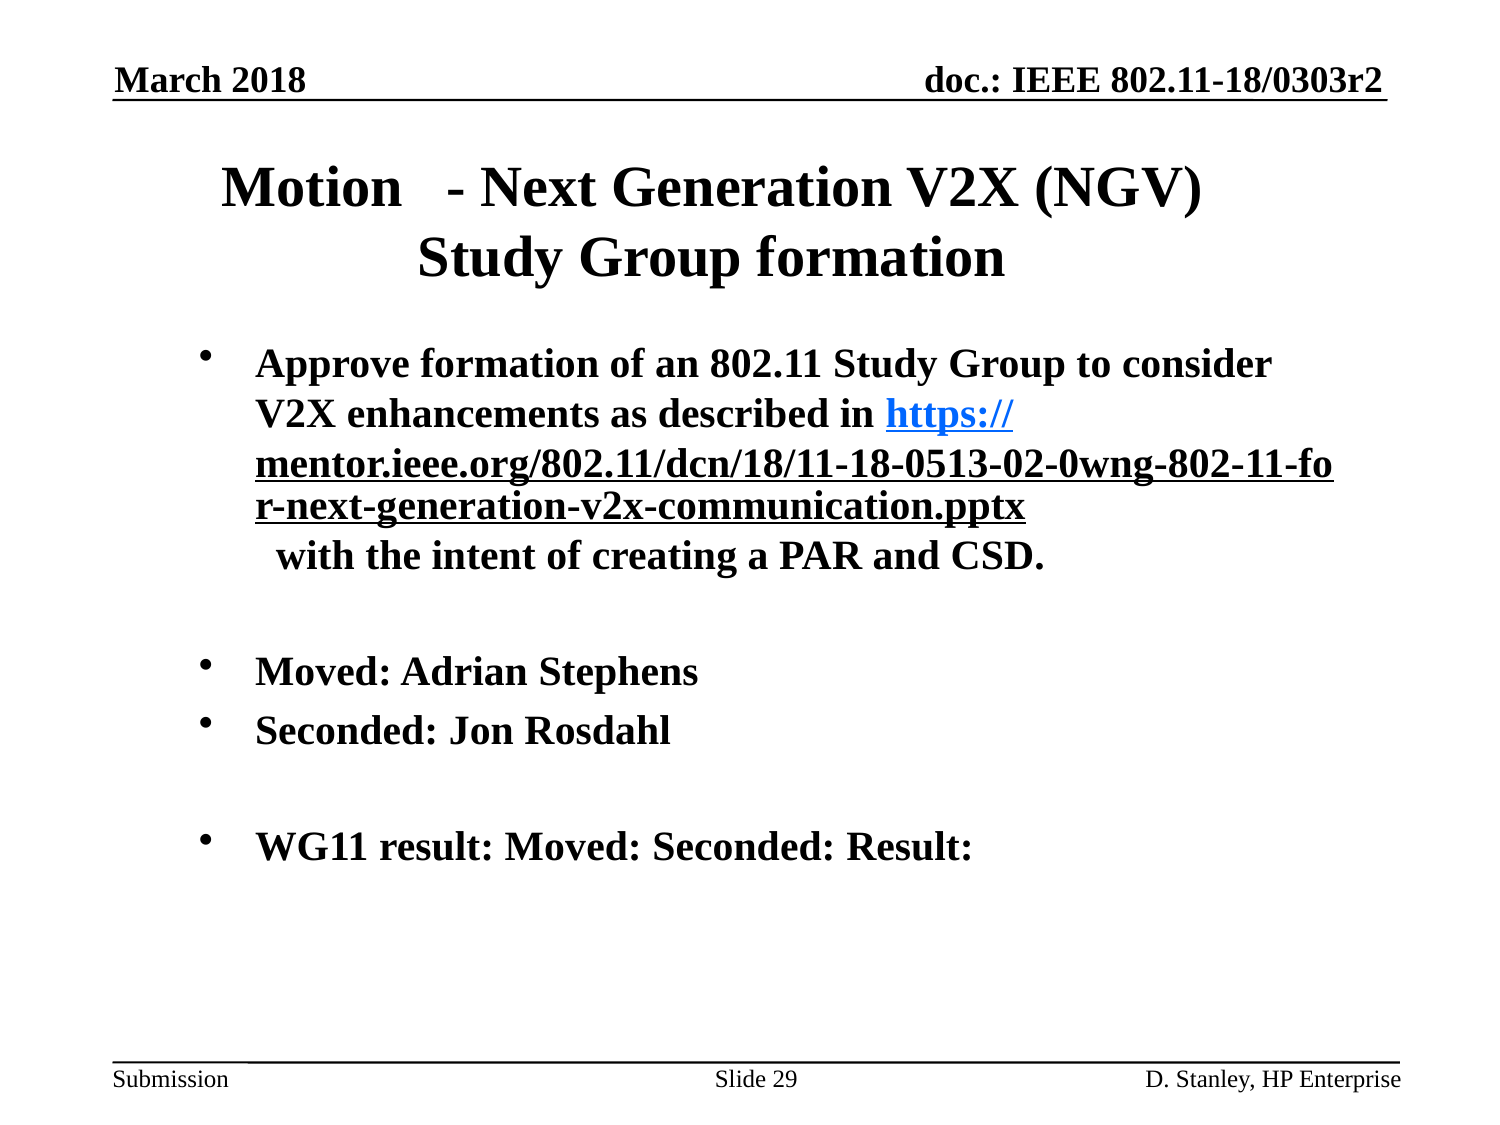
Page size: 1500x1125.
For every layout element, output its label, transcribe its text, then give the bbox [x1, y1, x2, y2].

text_box Approve formation of an 802.11 Study Group to consider V2X enhancements as described in https://mentor.ieee.org/802.11/dcn/18/11-18-0513-02-0wng-802-11-for-next-generation-v2x-communication.pptx with the intent of creating a PAR and CSD. Moved: Adrian Stephens Seconded: Jon Rosdahl WG11 result: Moved: Seconded: Result: [187, 329, 1353, 963]
text_box Motion - Next Generation V2X (NGV) Study Group formation [159, 152, 1266, 284]
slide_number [114, 54, 335, 101]
footer D. Stanley, HP Enterprise [1082, 1061, 1402, 1093]
slide_number Slide 29 [712, 1061, 801, 1093]
